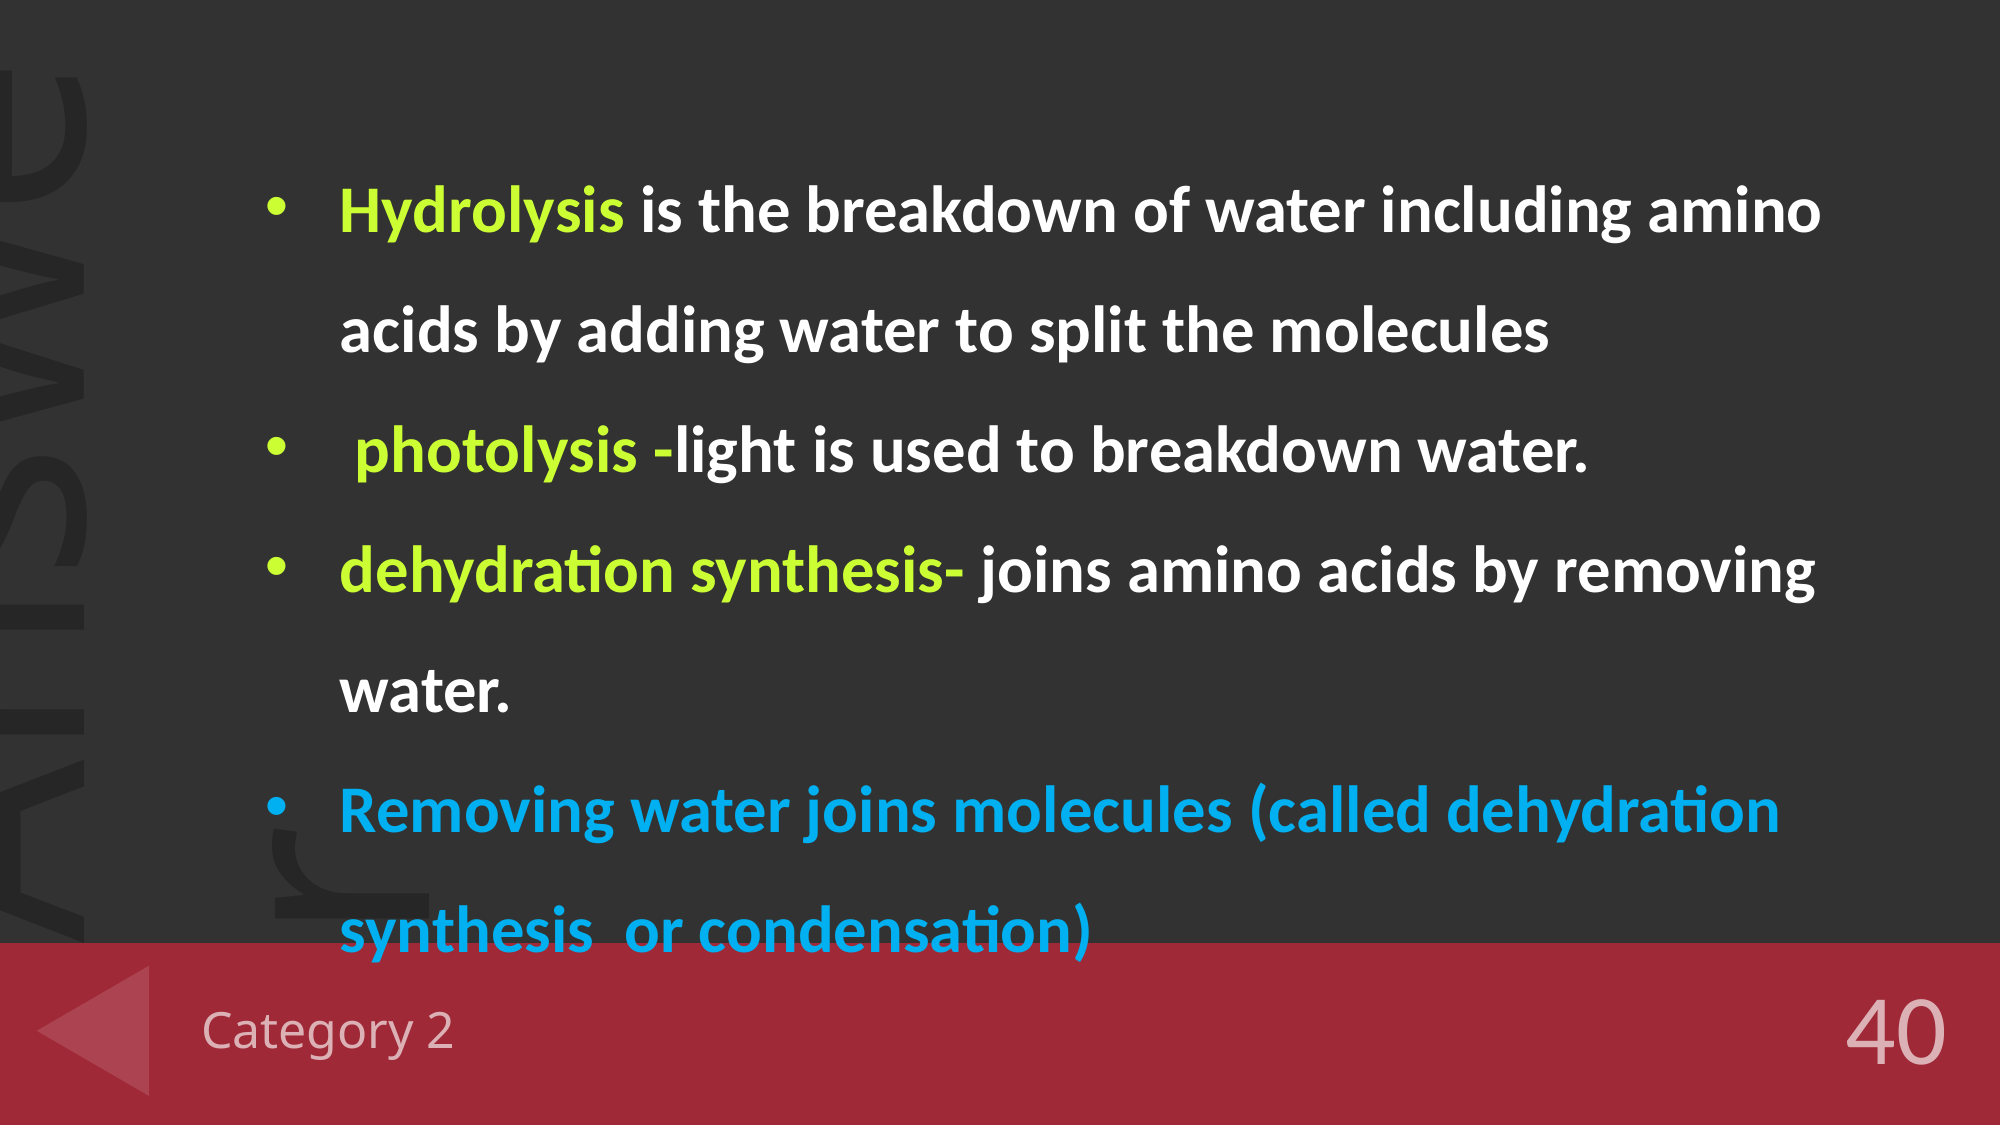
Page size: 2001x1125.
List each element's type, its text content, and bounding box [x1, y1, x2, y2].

list Hydrolysis is the breakdown of water including amino acids by adding water to split the molecules photolysis -light is used to breakdown water. dehydration synthesis- joins amino acids by removing water. Removing water joins molecules (called dehydration synthesis or condensation) [249, 307, 1970, 704]
title Category 2 [185, 967, 1494, 1097]
list 40 [1494, 967, 1963, 1097]
